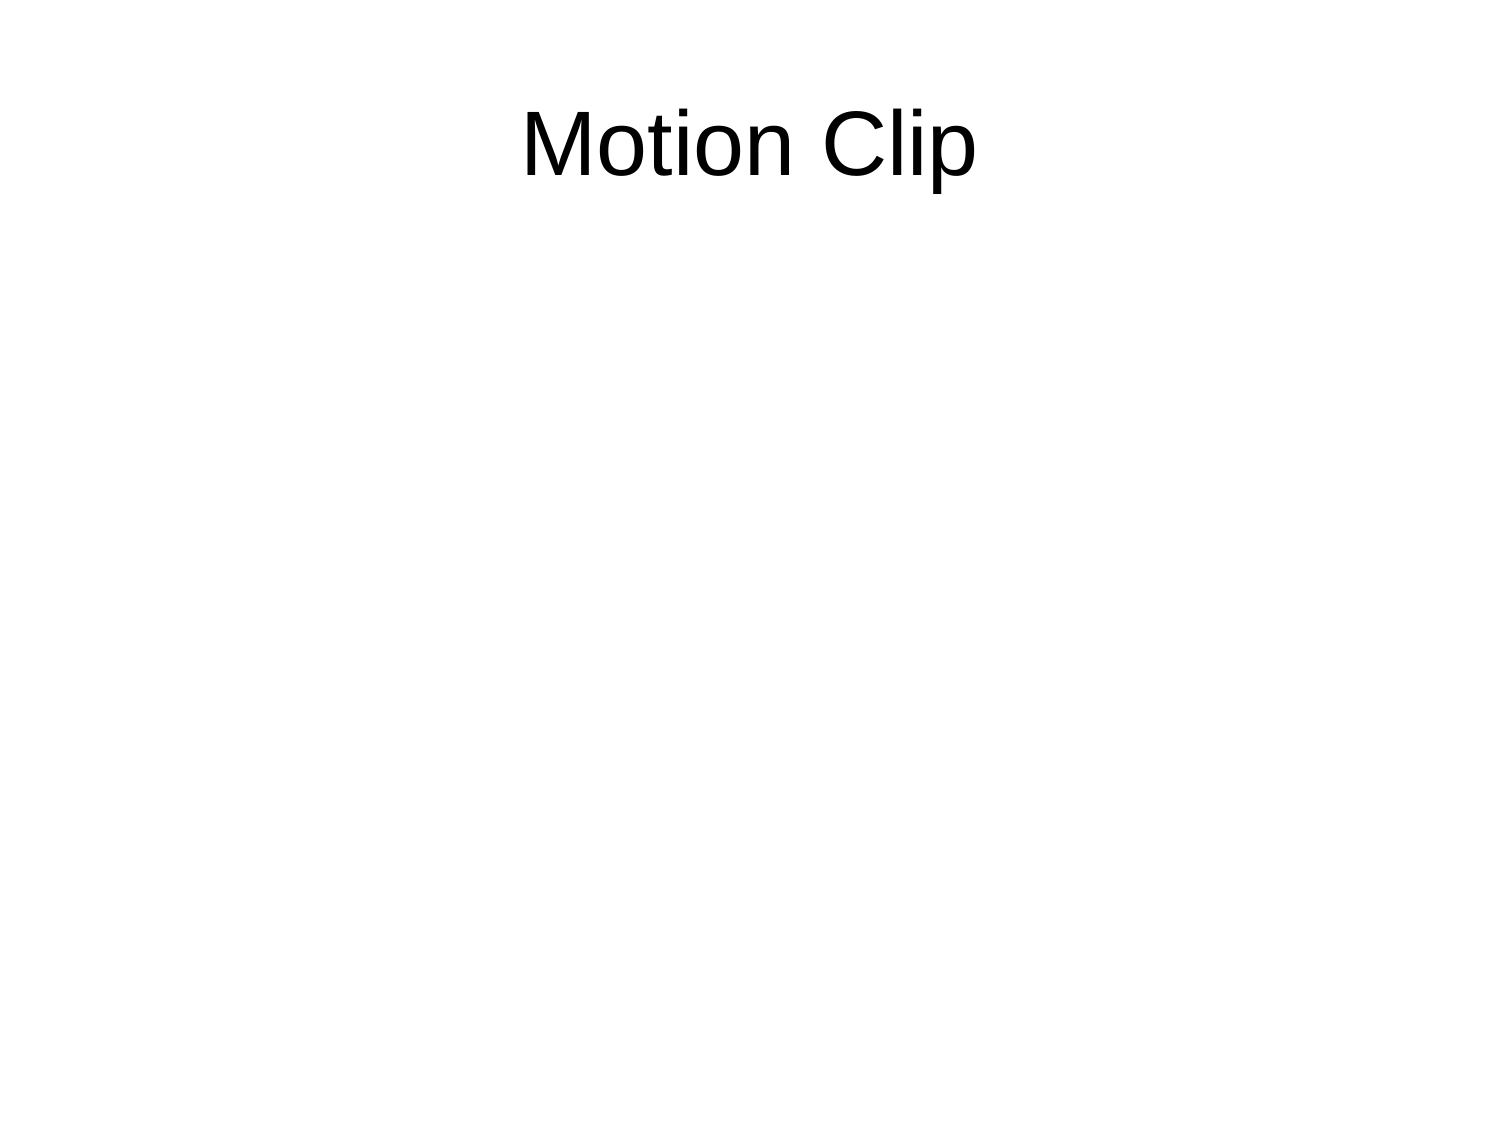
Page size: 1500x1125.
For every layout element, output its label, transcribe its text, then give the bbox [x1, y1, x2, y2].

title Motion Clip [74, 44, 1426, 233]
